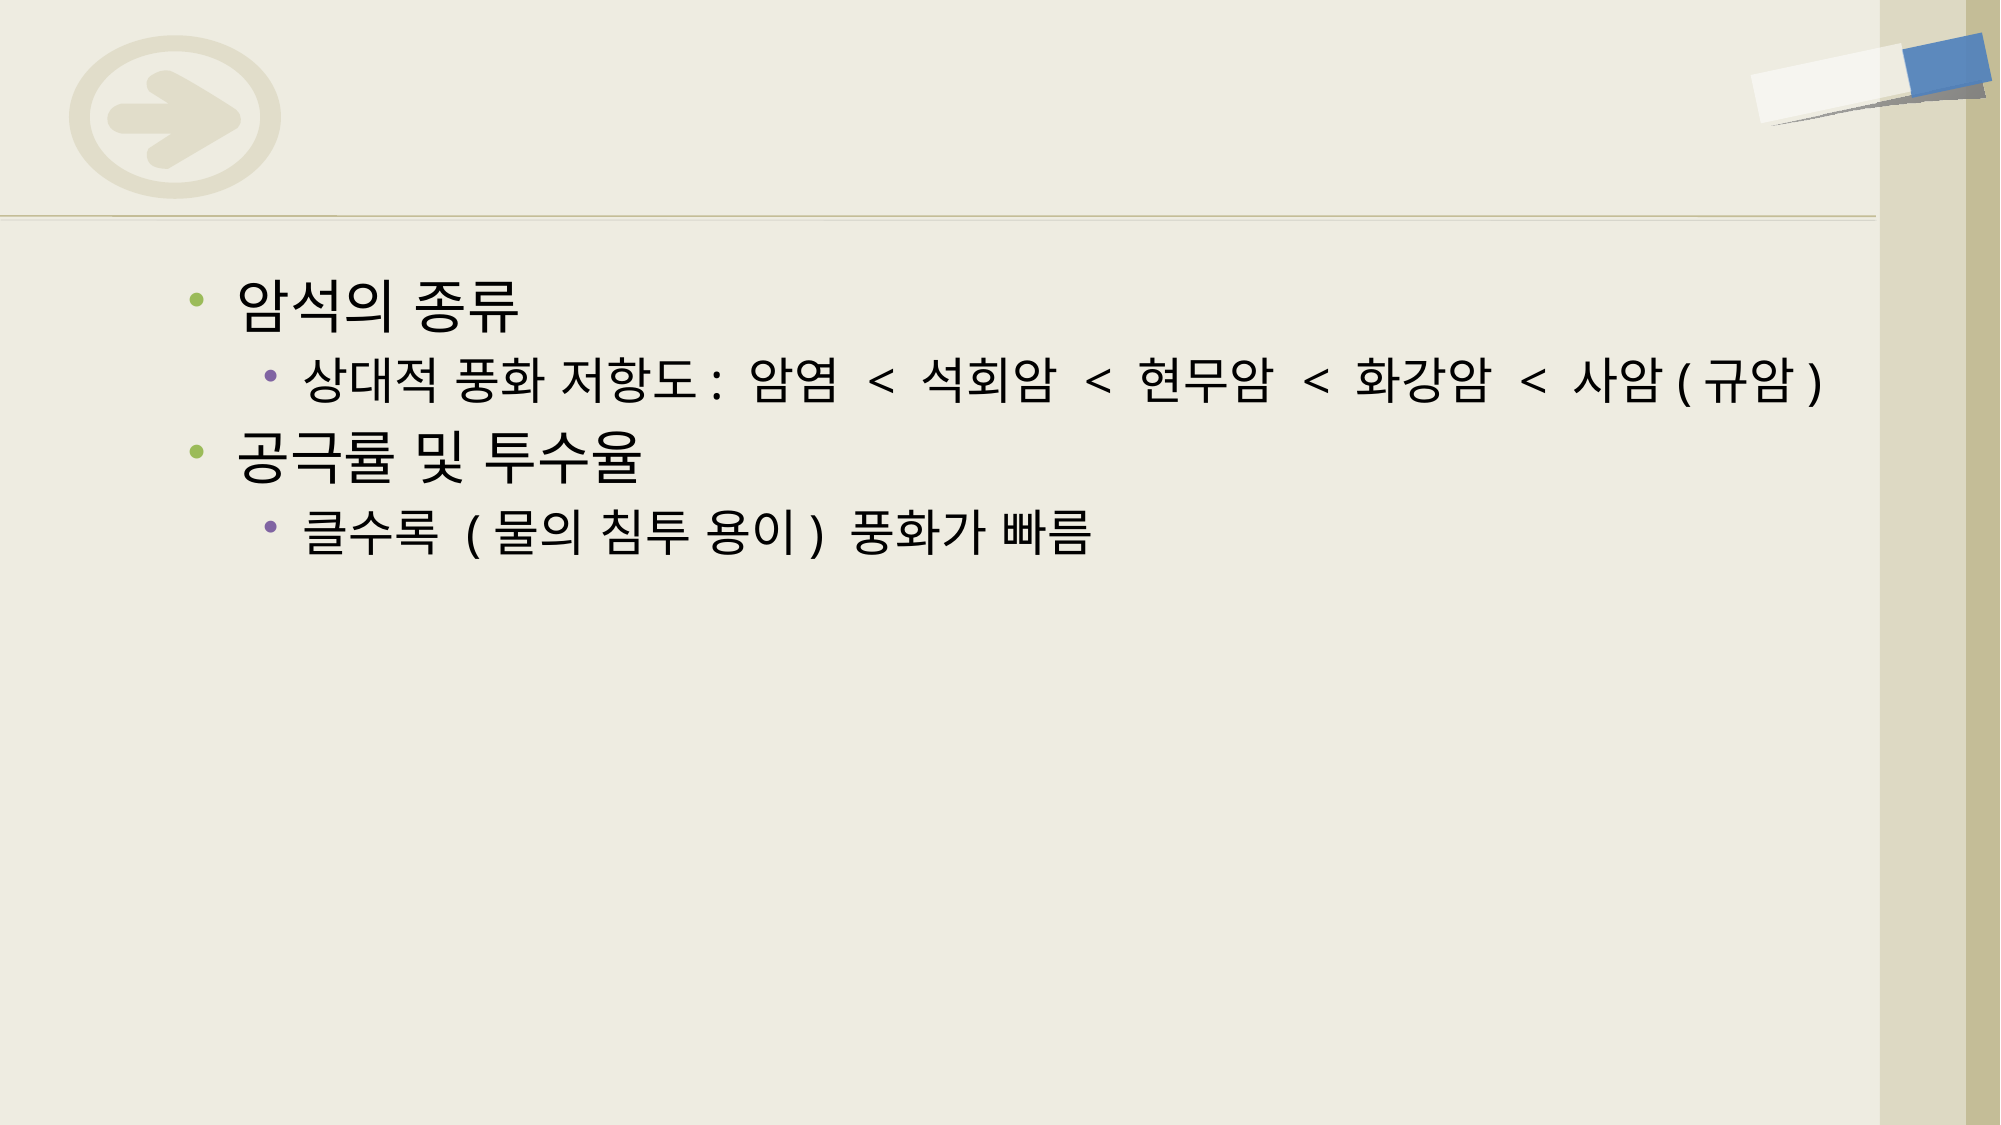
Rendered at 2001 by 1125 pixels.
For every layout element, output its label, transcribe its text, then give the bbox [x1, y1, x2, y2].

list 암석의 종류 상대적 풍화 저항도: 암염 < 석회암 < 현무암 < 화강암 < 사암(규암) 공극률 및 투수율 클수록 (물의 침투 용이) 풍화가 빠름 [99, 262, 1874, 1005]
